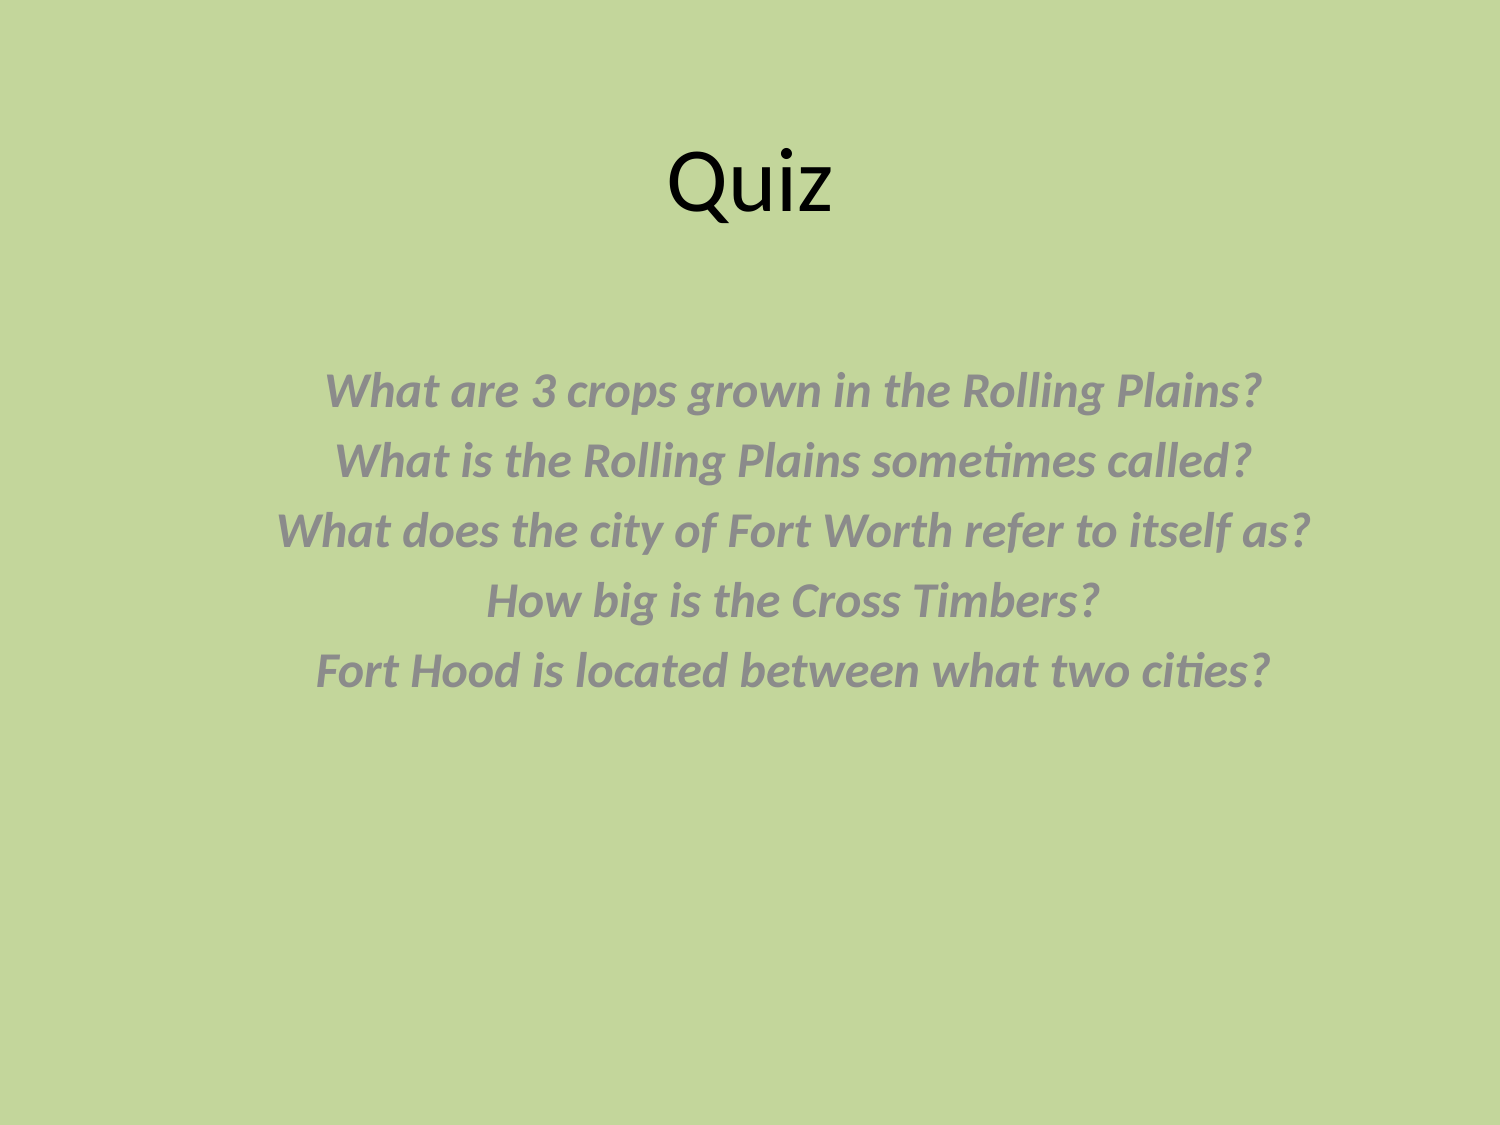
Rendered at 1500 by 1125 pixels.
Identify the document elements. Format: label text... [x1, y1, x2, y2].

title Quiz [112, 62, 1388, 288]
subtitle What are 3 crops grown in the Rolling Plains? What is the Rolling Plains sometimes called? What does the city of Fort Worth refer to itself as? How big is the Cross Timbers? Fort Hood is located between what two cities? [225, 350, 1363, 963]
